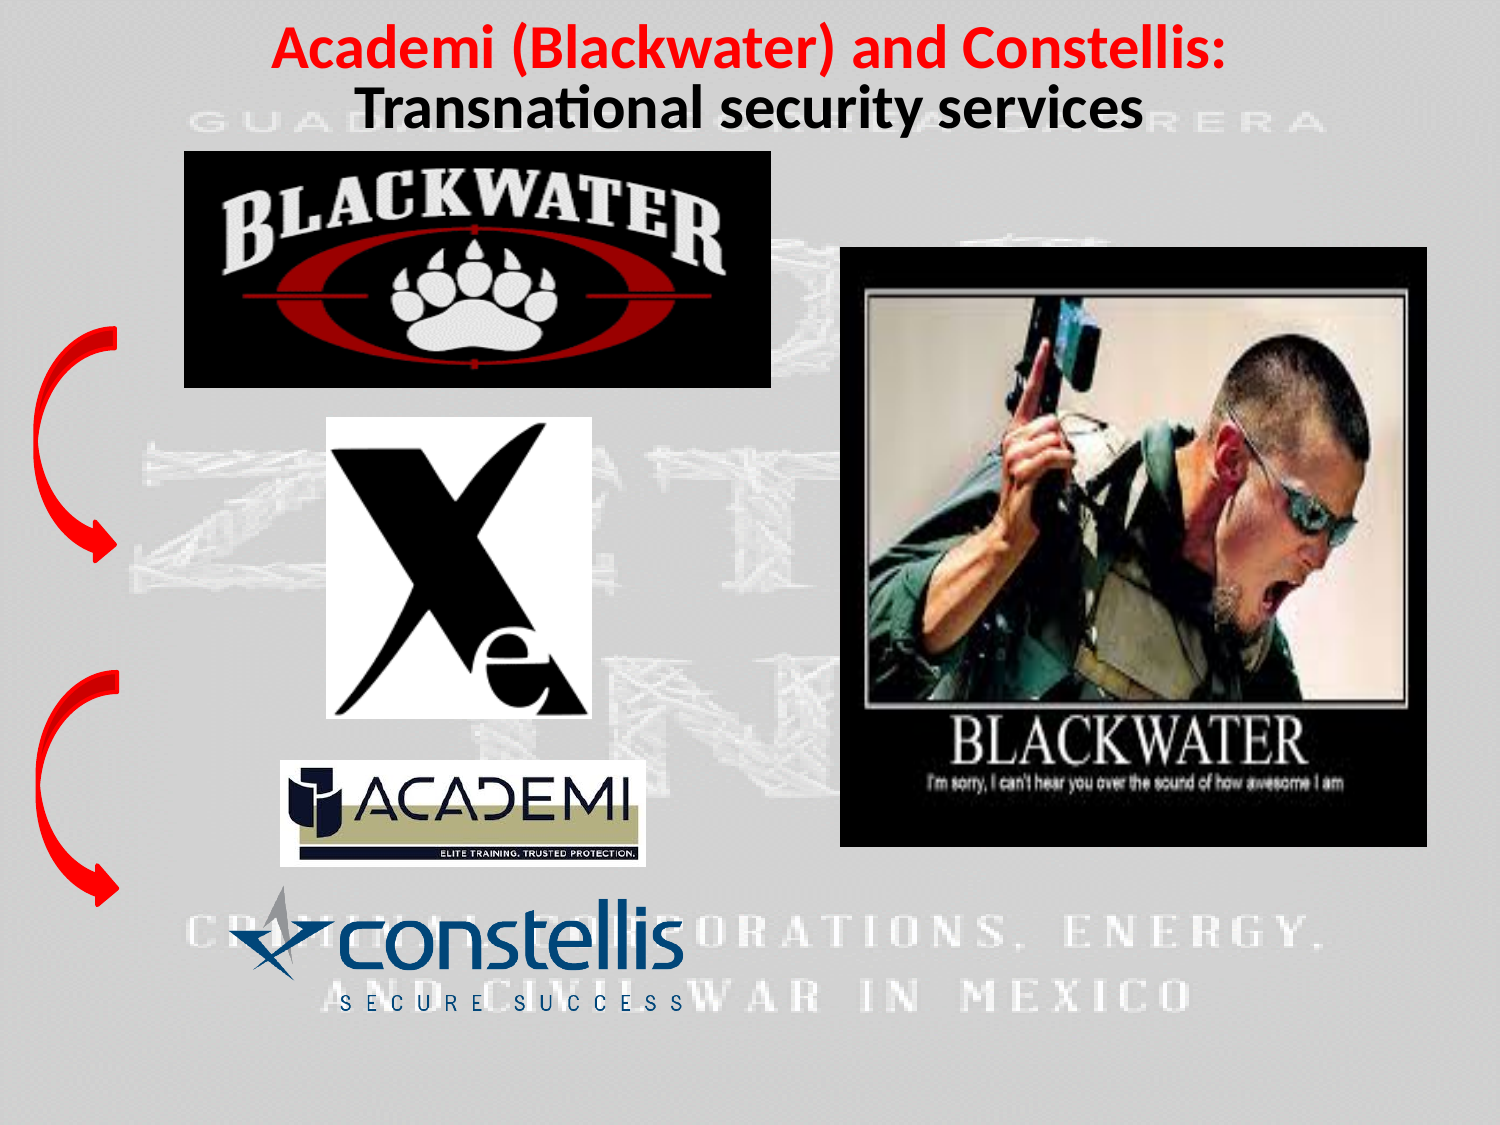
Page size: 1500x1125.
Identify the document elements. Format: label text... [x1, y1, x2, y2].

text_box [33, 326, 117, 564]
text_box [35, 669, 120, 907]
picture [228, 885, 696, 1015]
picture [325, 416, 592, 719]
picture [184, 150, 772, 388]
picture [840, 246, 1427, 847]
picture [280, 760, 647, 867]
text_box Academi (Blackwater) and Constellis: Transnational security services [255, 13, 1244, 149]
